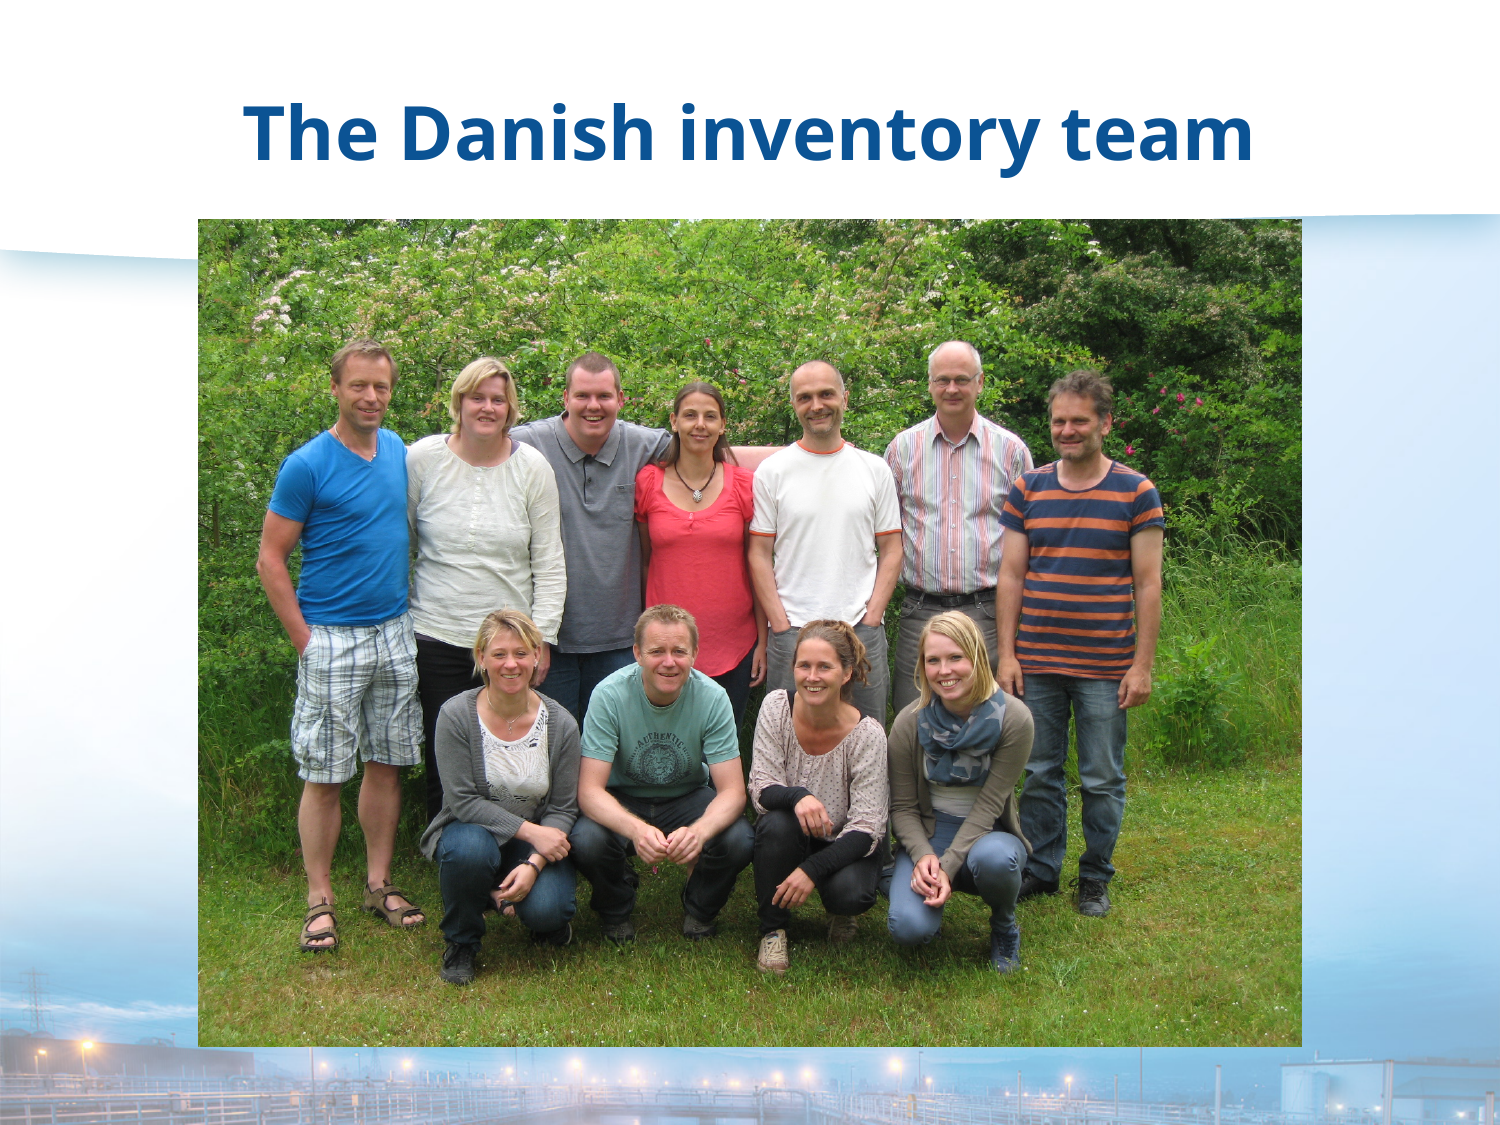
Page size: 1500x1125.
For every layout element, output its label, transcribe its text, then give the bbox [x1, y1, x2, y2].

picture [0, 215, 1500, 1125]
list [198, 219, 1302, 1048]
title The Danish inventory team [75, 45, 1425, 233]
